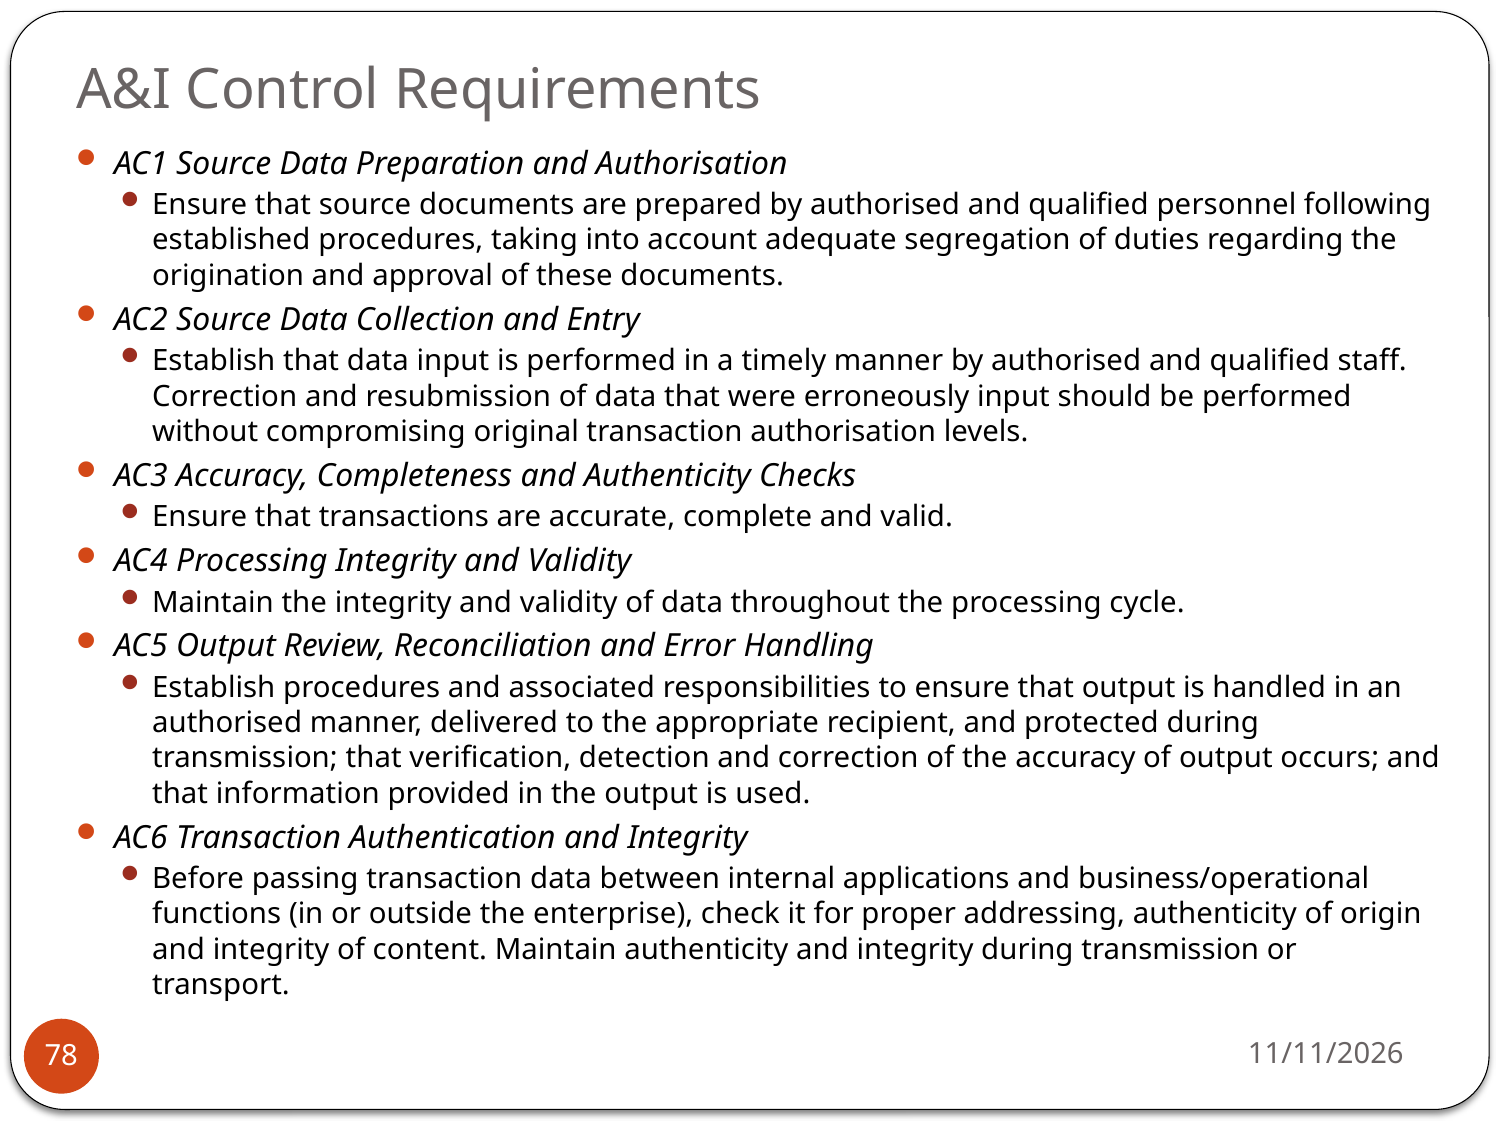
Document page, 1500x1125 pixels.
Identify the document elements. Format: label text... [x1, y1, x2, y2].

slide_number 78 [23, 1018, 99, 1094]
title A&I Control Requirements [61, 45, 1337, 134]
list AC1 Source Data Preparation and Authorisation Ensure that source documents are prepared by authorised and qualified personnel following established procedures, taking into account adequate segregation of duties regarding the origination and approval of these documents. AC2 Source Data Collection and Entry Establish that data input is performed in a timely manner by authorised and qualified staff. Correction and resubmission of data that were erroneously input should be performed without compromising original transaction authorisation levels. AC3 Accuracy, Completeness and Authenticity Checks Ensure that transactions are accurate, complete and valid. AC4 Processing Integrity and Validity Maintain the integrity and validity of data throughout the processing cycle. AC5 Output Review, Reconciliation and Error Handling Establish procedures and associated responsibilities to ensure that output is handled in an authorised manner, delivered to the appropriate recipient, and protected during transmission; that verification, detection and correction of the accuracy of output occurs; and that information provided in the output is used. AC6 Transaction Authentication and Integrity Before passing transaction data between internal applications and business/operational functions (in or outside the enterprise), check it for proper addressing, authenticity of origin and integrity of content. Maintain authenticity and integrity during transmission or transport. [61, 134, 1461, 1019]
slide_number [1012, 1019, 1419, 1094]
